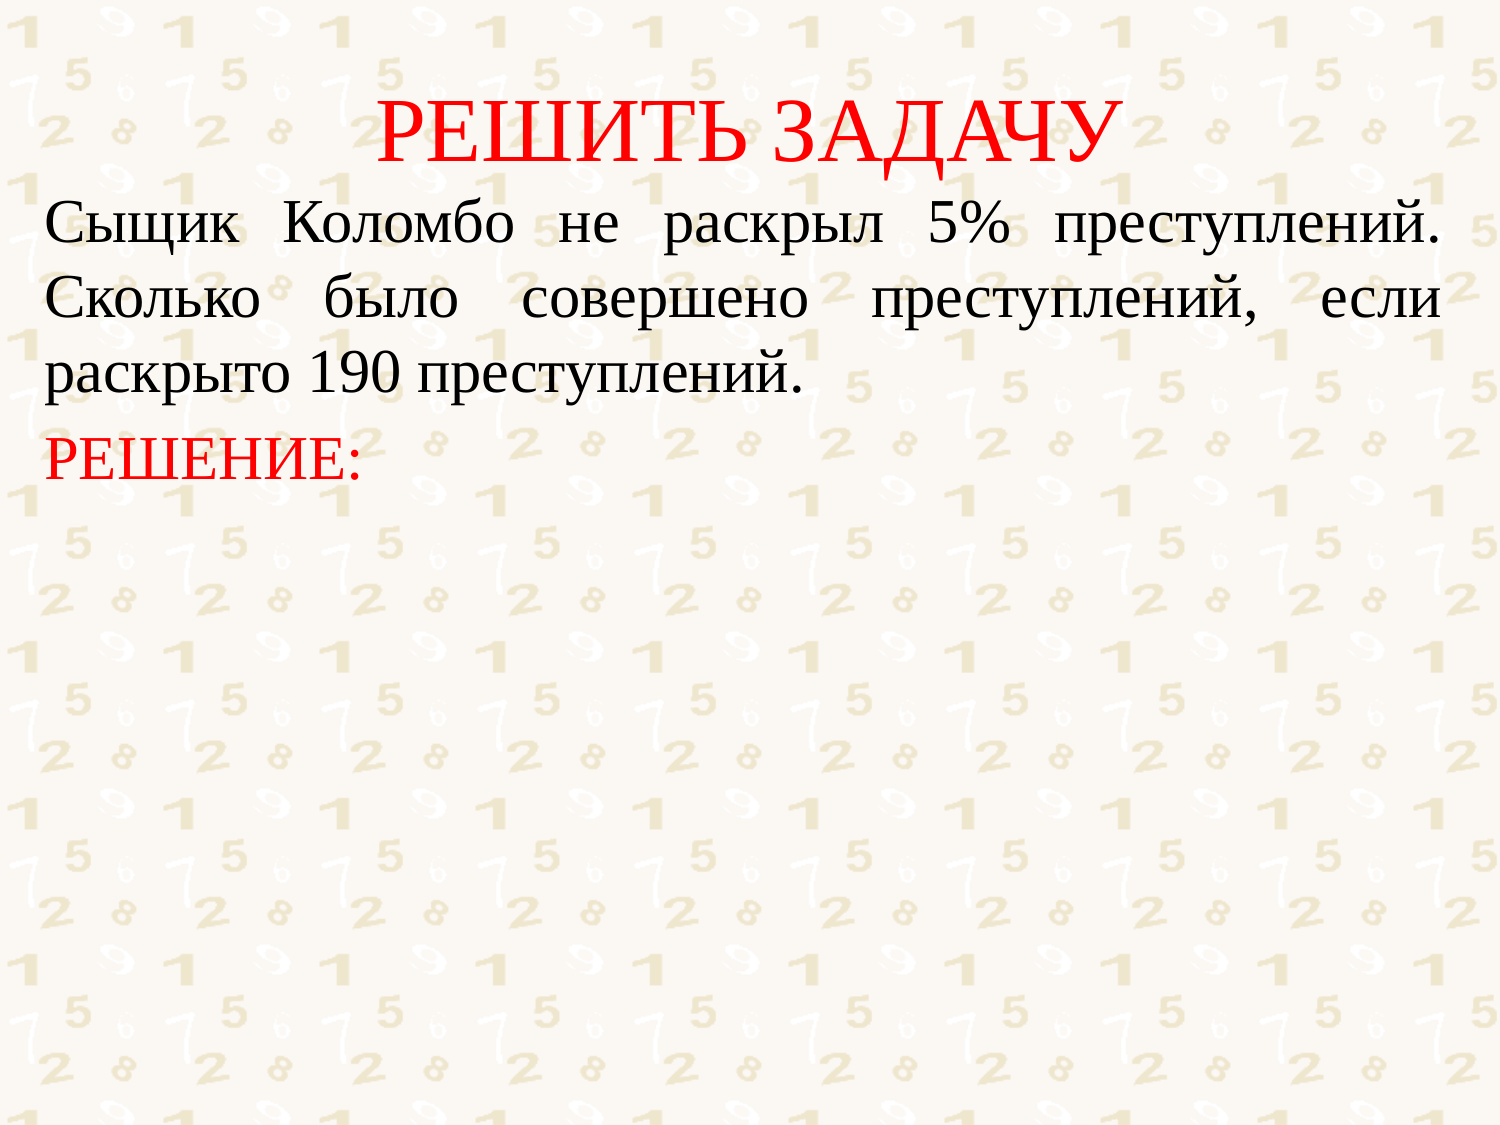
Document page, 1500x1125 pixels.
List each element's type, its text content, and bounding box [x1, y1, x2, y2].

title РЕШИТЬ ЗАДАЧУ [112, 30, 1388, 172]
list Сыщик Коломбо не раскрыл 5% преступлений. Сколько было совершено преступлений, если раскрыто 190 преступлений. РЕШЕНИЕ: [29, 172, 1459, 848]
picture [0, 0, 1500, 1125]
